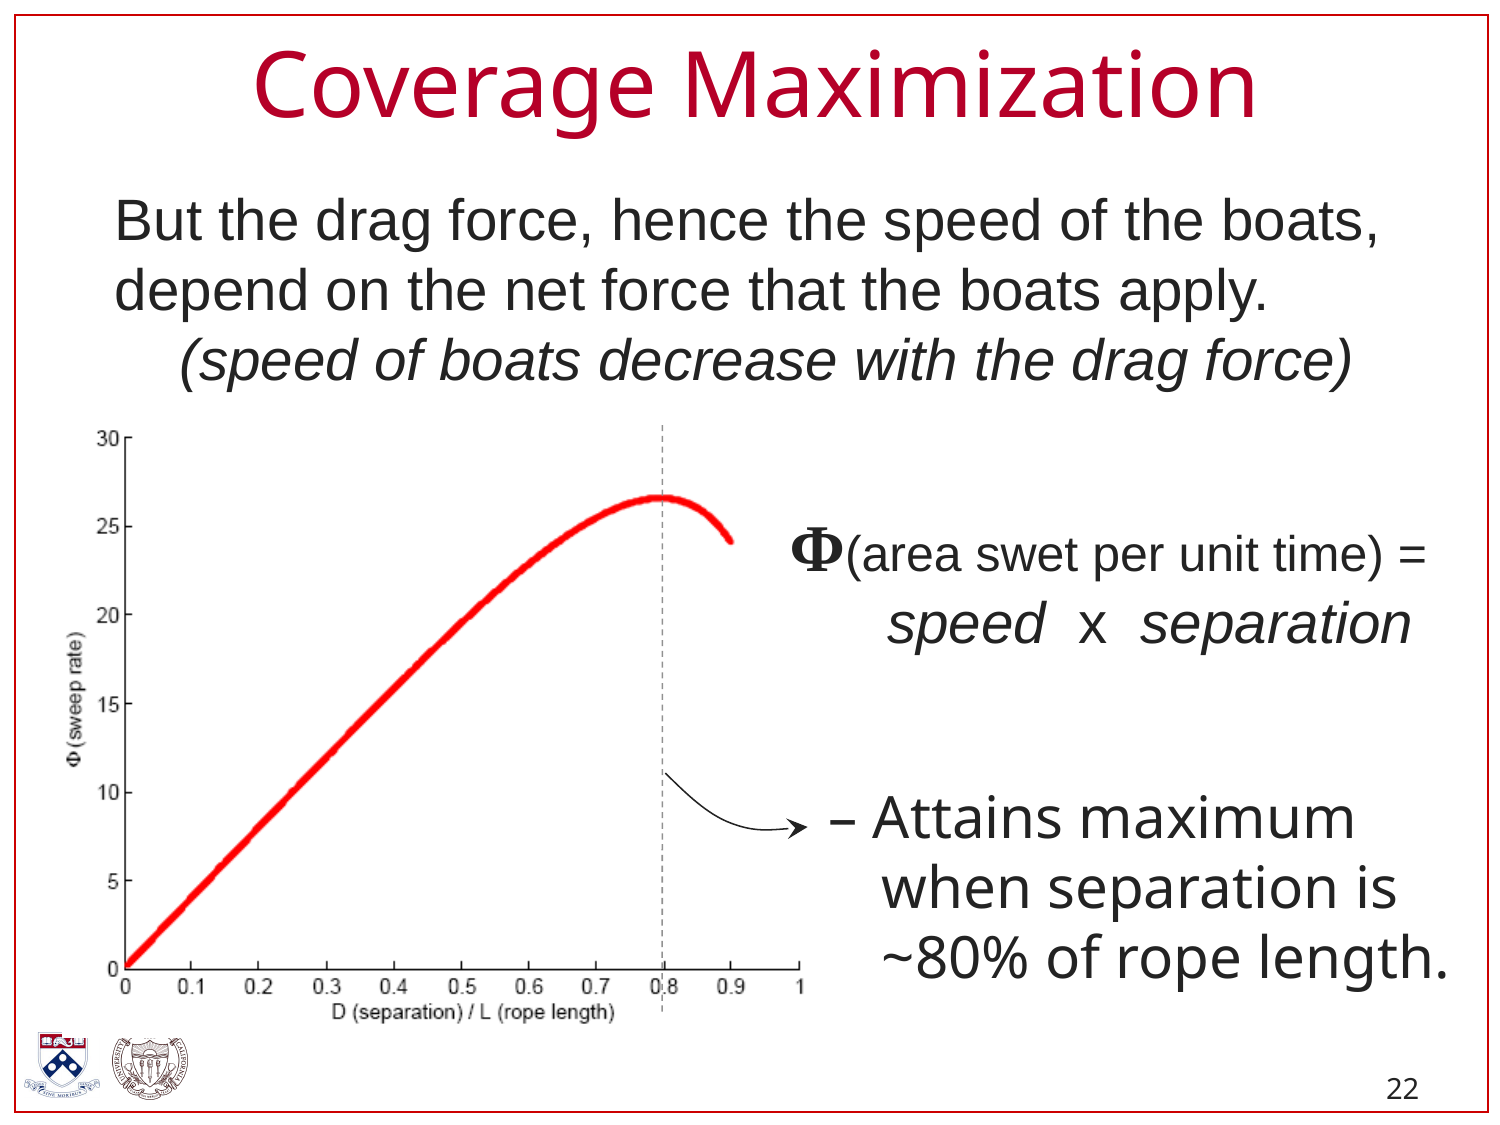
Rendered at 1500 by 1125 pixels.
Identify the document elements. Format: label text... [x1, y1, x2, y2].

text_box – Attains maximum when separation is ~80% of rope length. [844, 772, 1500, 998]
text_box Φ(area swet per unit time) = speed x separation [844, 497, 1500, 723]
title Coverage Maximization [36, 24, 1476, 138]
text_box But the drag force, hence the speed of the boats, depend on the net force that the boats apply. (speed of boats decrease with the drag force) [99, 174, 1425, 400]
picture [24, 404, 841, 1098]
